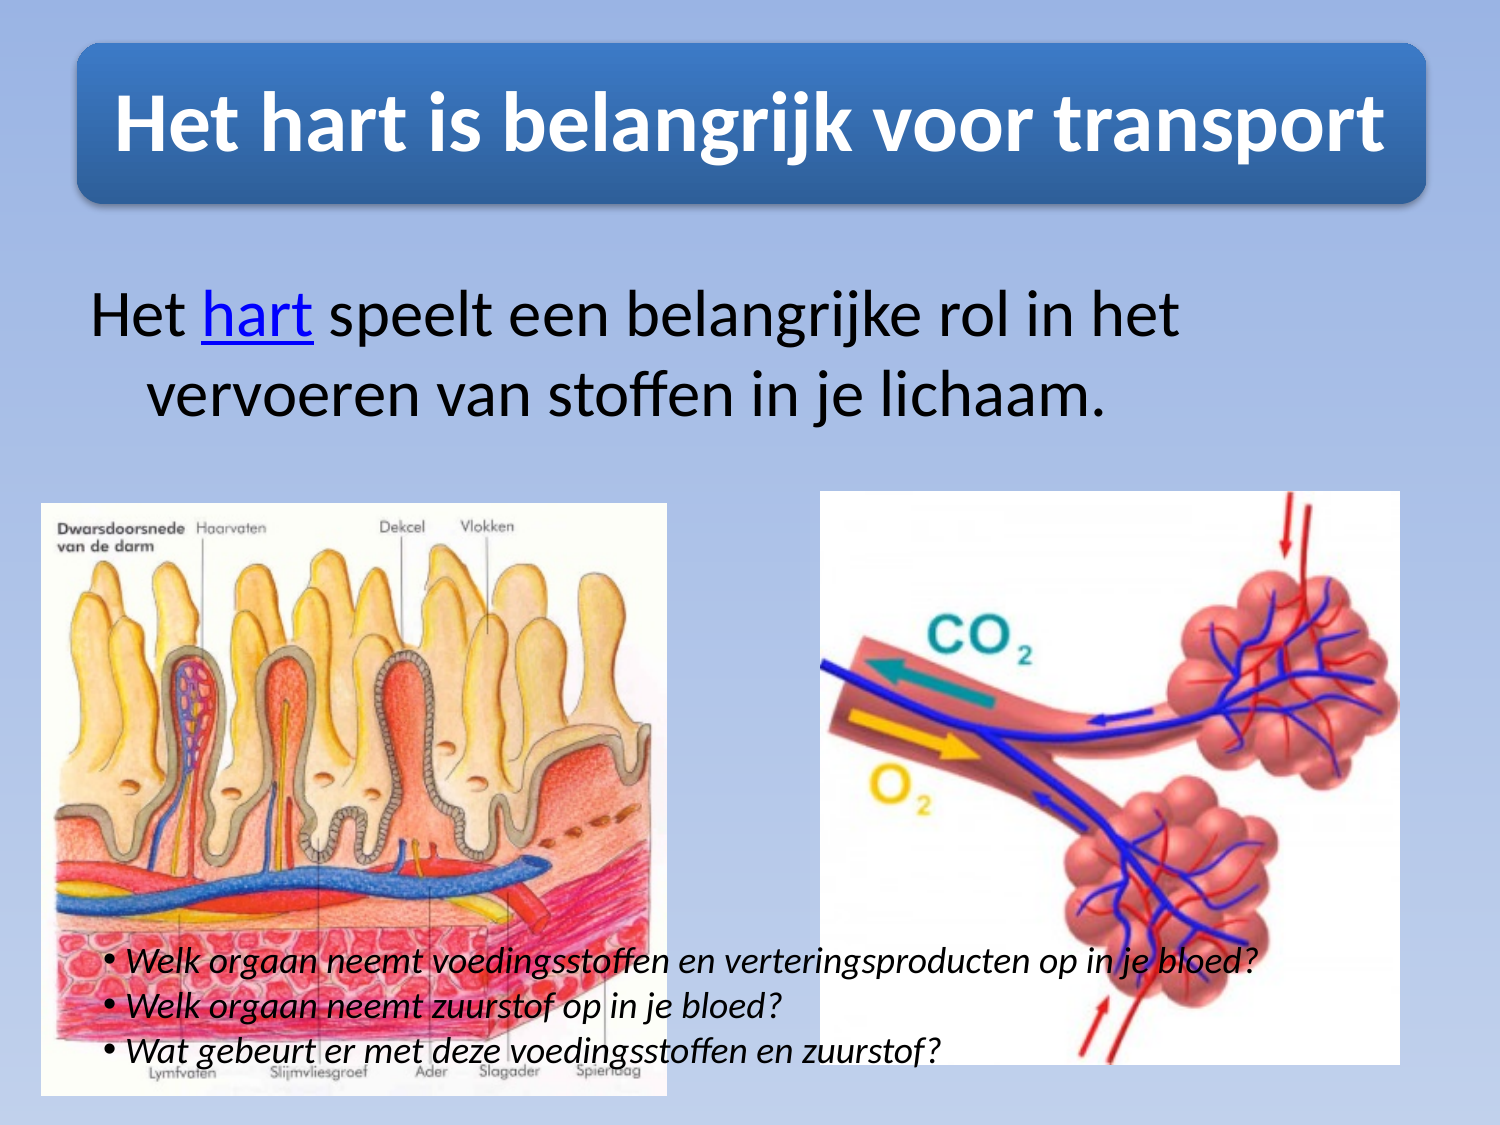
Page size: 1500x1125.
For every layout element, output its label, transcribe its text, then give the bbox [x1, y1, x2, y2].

picture [820, 491, 1400, 1065]
picture [41, 503, 667, 1096]
list Het hart speelt een belangrijke rol in het vervoeren van stoffen in je lichaam. [75, 262, 1425, 1005]
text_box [76, 42, 1427, 231]
text_box Welk orgaan neemt voedingsstoffen en verteringsproducten op in je bloed? Welk orgaan neemt zuurstof op in je bloed? Wat gebeurt er met deze voedingsstoffen en zuurstof? [672, 928, 1317, 1079]
